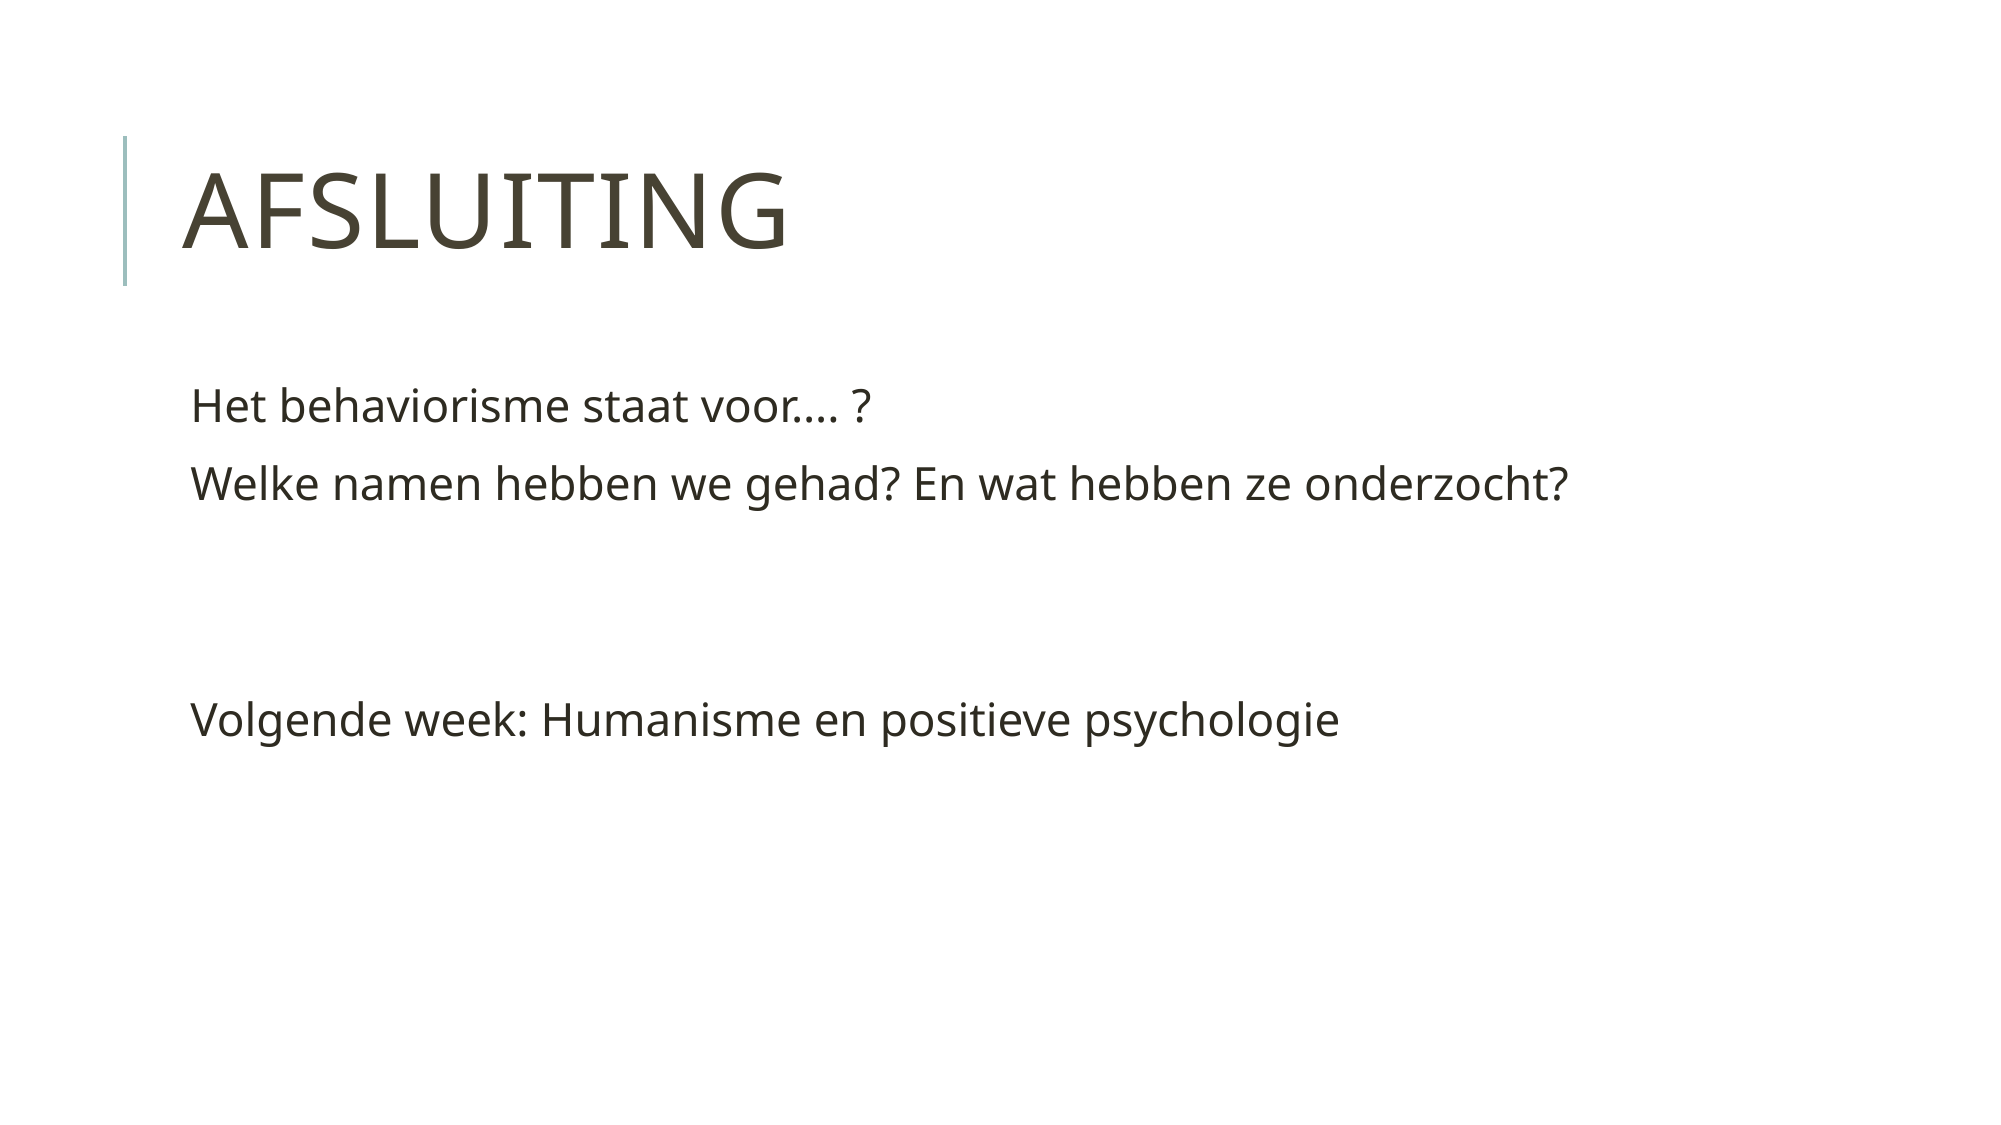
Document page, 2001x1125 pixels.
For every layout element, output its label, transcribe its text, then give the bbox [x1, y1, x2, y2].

title Afsluiting [168, 96, 1763, 342]
list Het behaviorisme staat voor…. ? Welke namen hebben we gehad? En wat hebben ze onderzocht? Volgende week: Humanisme en positieve psychologie [168, 375, 1763, 1035]
